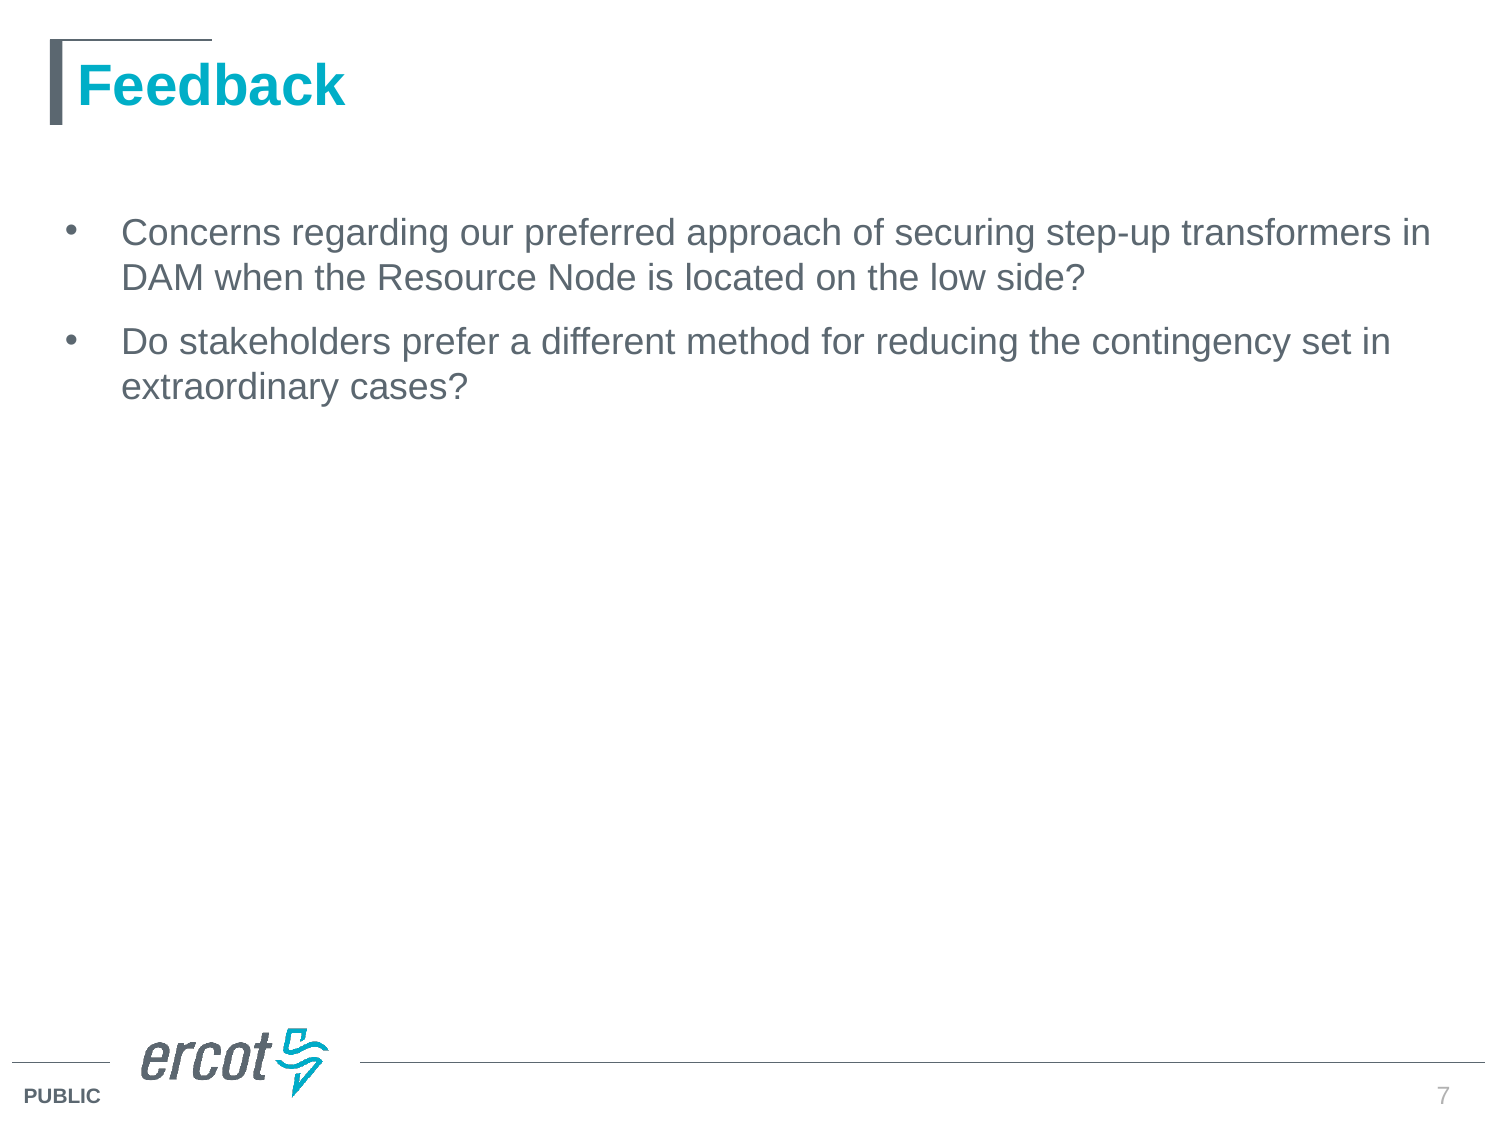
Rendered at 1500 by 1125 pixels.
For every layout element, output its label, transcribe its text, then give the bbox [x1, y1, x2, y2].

title Feedback [62, 39, 1450, 125]
list Concerns regarding our preferred approach of securing step-up transformers in DAM when the Resource Node is located on the low side? Do stakeholders prefer a different method for reducing the contingency set in extraordinary cases? [50, 200, 1450, 1000]
picture [137, 1024, 332, 1100]
slide_number 7 [1400, 1076, 1488, 1113]
